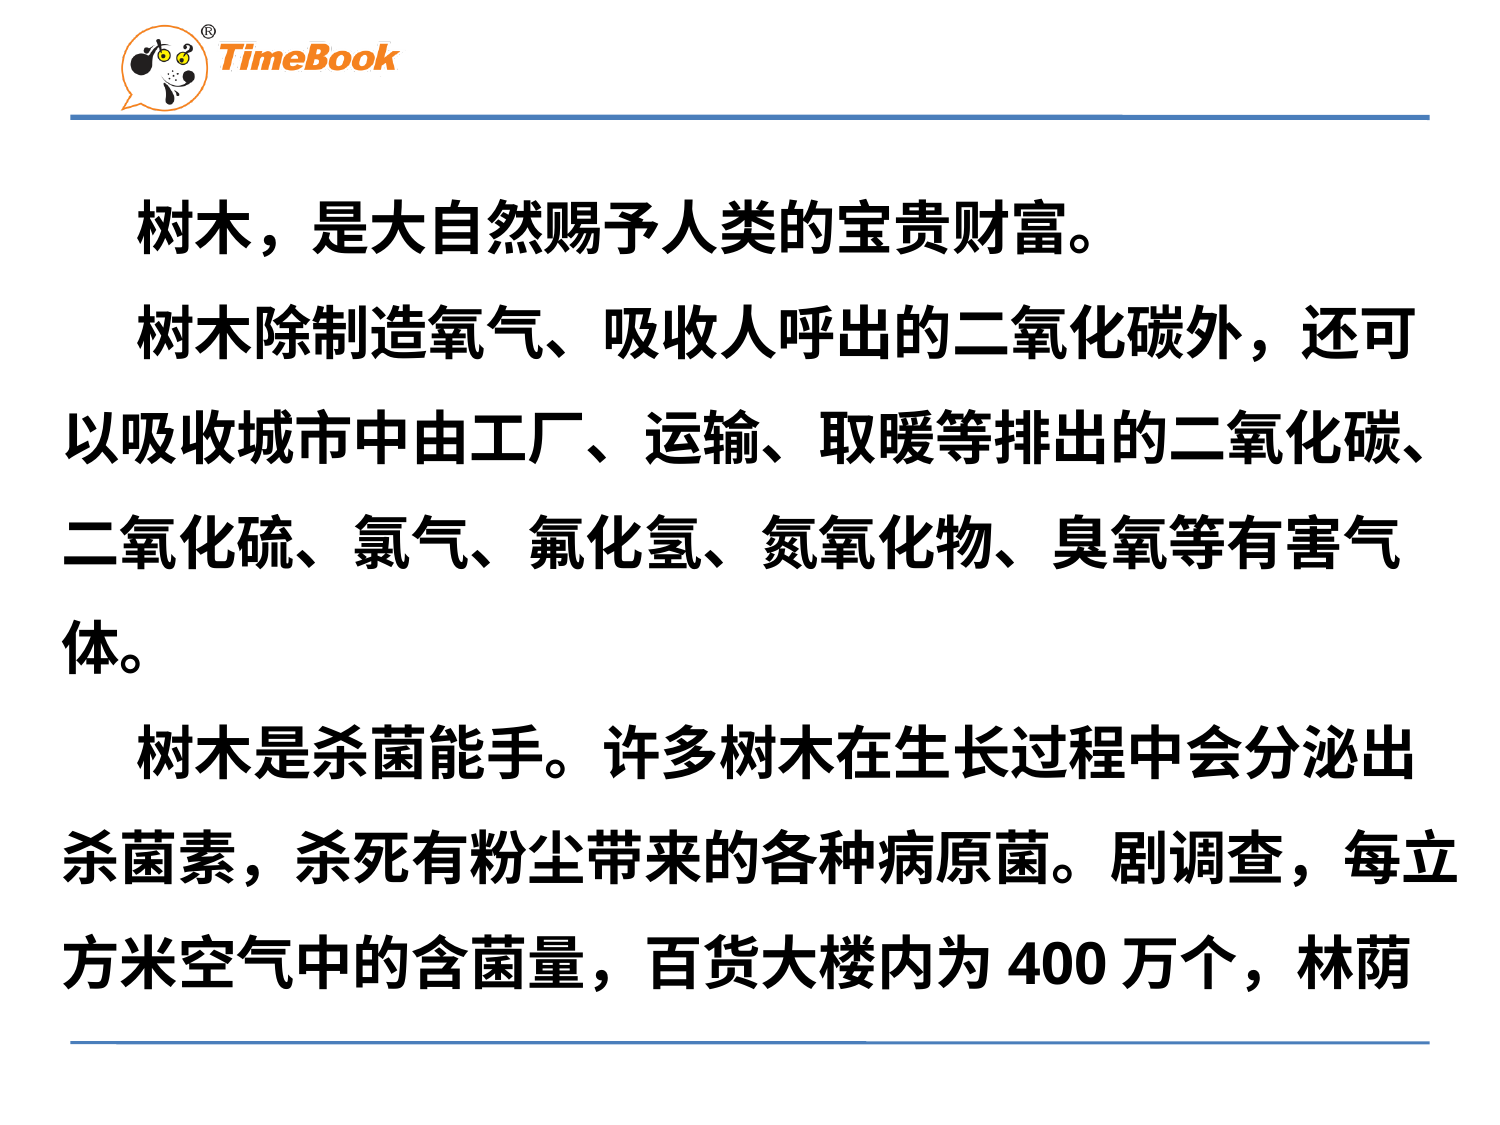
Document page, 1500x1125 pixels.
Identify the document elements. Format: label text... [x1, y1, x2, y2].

text_box 树木，是大自然赐予人类的宝贵财富。 树木除制造氧气、吸收人呼出的二氧化碳外，还可以吸收城市中由工厂、运输、取暖等排出的二氧化碳、二氧化硫、氯气、氟化氢、氮氧化物、臭氧等有害气体。 树木是杀菌能手。许多树木在生长过程中会分泌出杀菌素，杀死有粉尘带来的各种病原菌。剧调查，每立方米空气中的含菌量，百货大楼内为400万个，林荫 [46, 148, 1477, 1004]
picture [118, 22, 408, 113]
